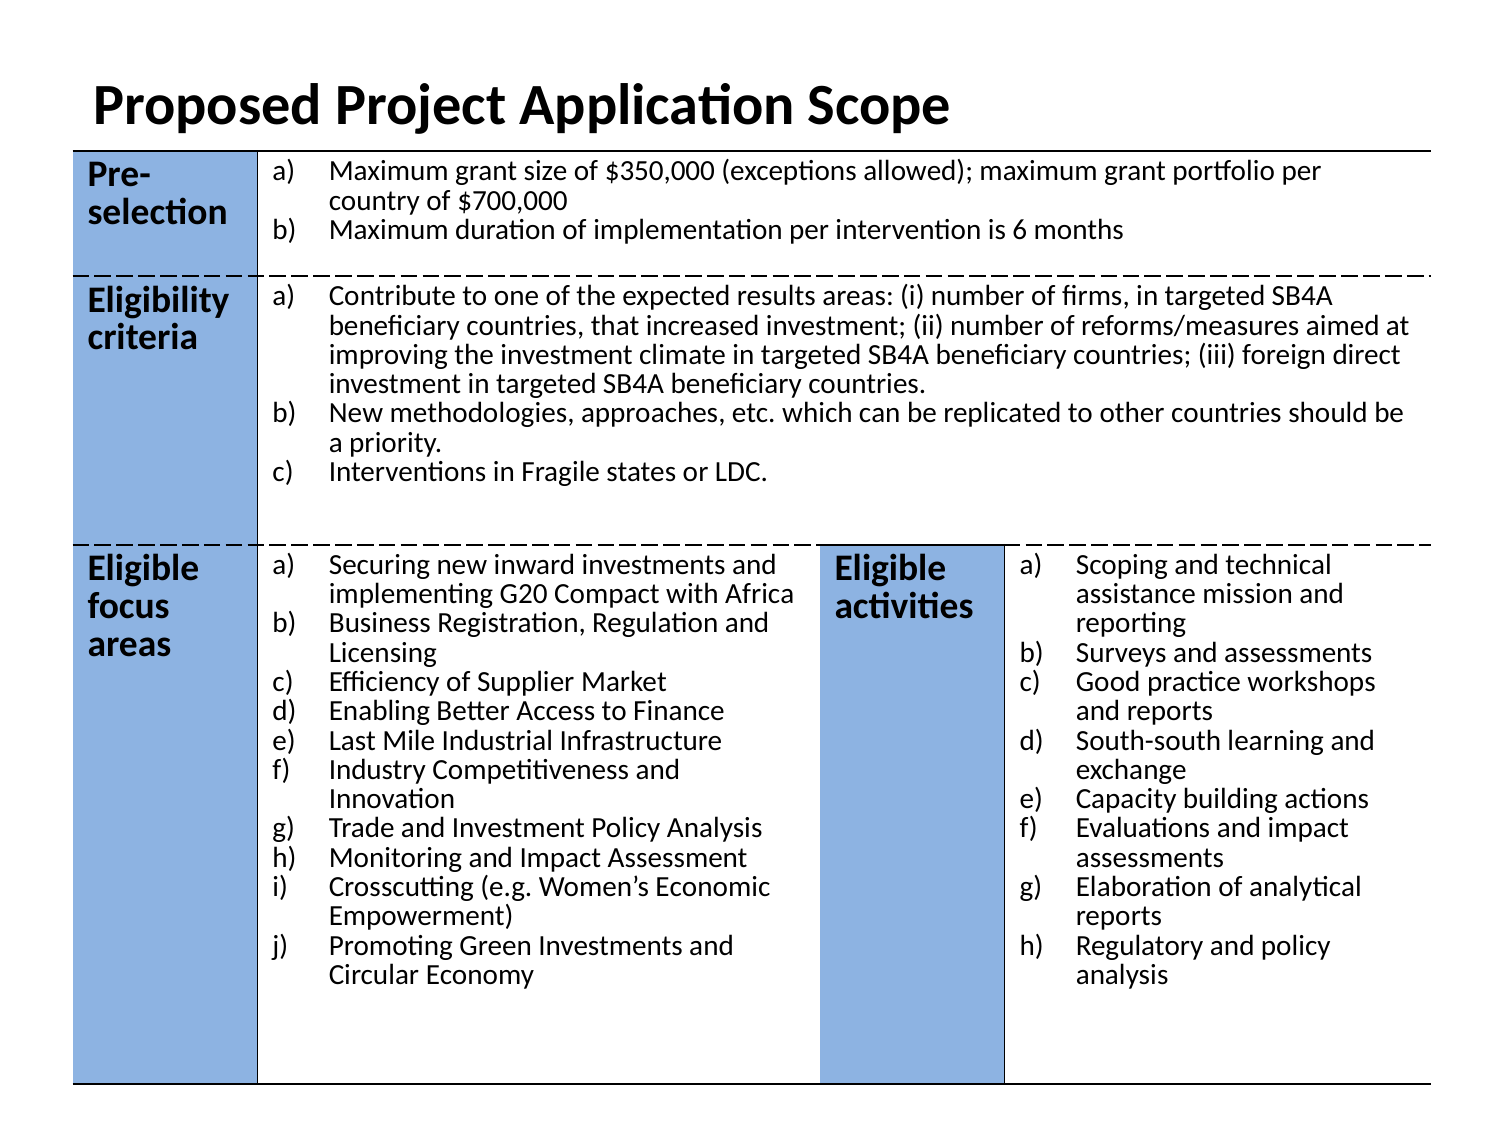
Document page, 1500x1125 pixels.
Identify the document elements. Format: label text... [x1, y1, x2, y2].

text_box Proposed Project Application Scope [78, 58, 967, 144]
table_cell Scoping and technical assistance mission and reporting Surveys and assessments Good practice workshops and reports South-south learning and exchange Capacity building actions Evaluations and impact assessments Elaboration of analytical reports Regulatory and policy analysis [1005, 545, 1431, 1083]
table_header Maximum grant size of $350,000 (exceptions allowed); maximum grant portfolio per country of $700,000 Maximum duration of implementation per intervention is 6 months [258, 152, 1431, 276]
table_header Pre-selection [73, 152, 257, 276]
table_cell Eligible activities [820, 546, 1004, 1083]
table_cell Eligible focus areas [73, 545, 257, 1083]
table_cell Securing new inward investments and implementing G20 Compact with Africa Business Registration, Regulation and Licensing Efficiency of Supplier Market Enabling Better Access to Finance Last Mile Industrial Infrastructure Industry Competitiveness and Innovation Trade and Investment Policy Analysis Monitoring and Impact Assessment Crosscutting (e.g. Women’s Economic Empowerment) Promoting Green Investments and Circular Economy [258, 545, 820, 1083]
table_cell Contribute to one of the expected results areas: (i) number of firms, in targeted SB4A beneficiary countries, that increased investment; (ii) number of reforms/measures aimed at improving the investment climate in targeted SB4A beneficiary countries; (iii) foreign direct investment in targeted SB4A beneficiary countries. New methodologies, approaches, etc. which can be replicated to other countries should be a priority. Interventions in Fragile states or LDC. [258, 276, 1431, 545]
table_cell Eligibility criteria [73, 276, 257, 545]
